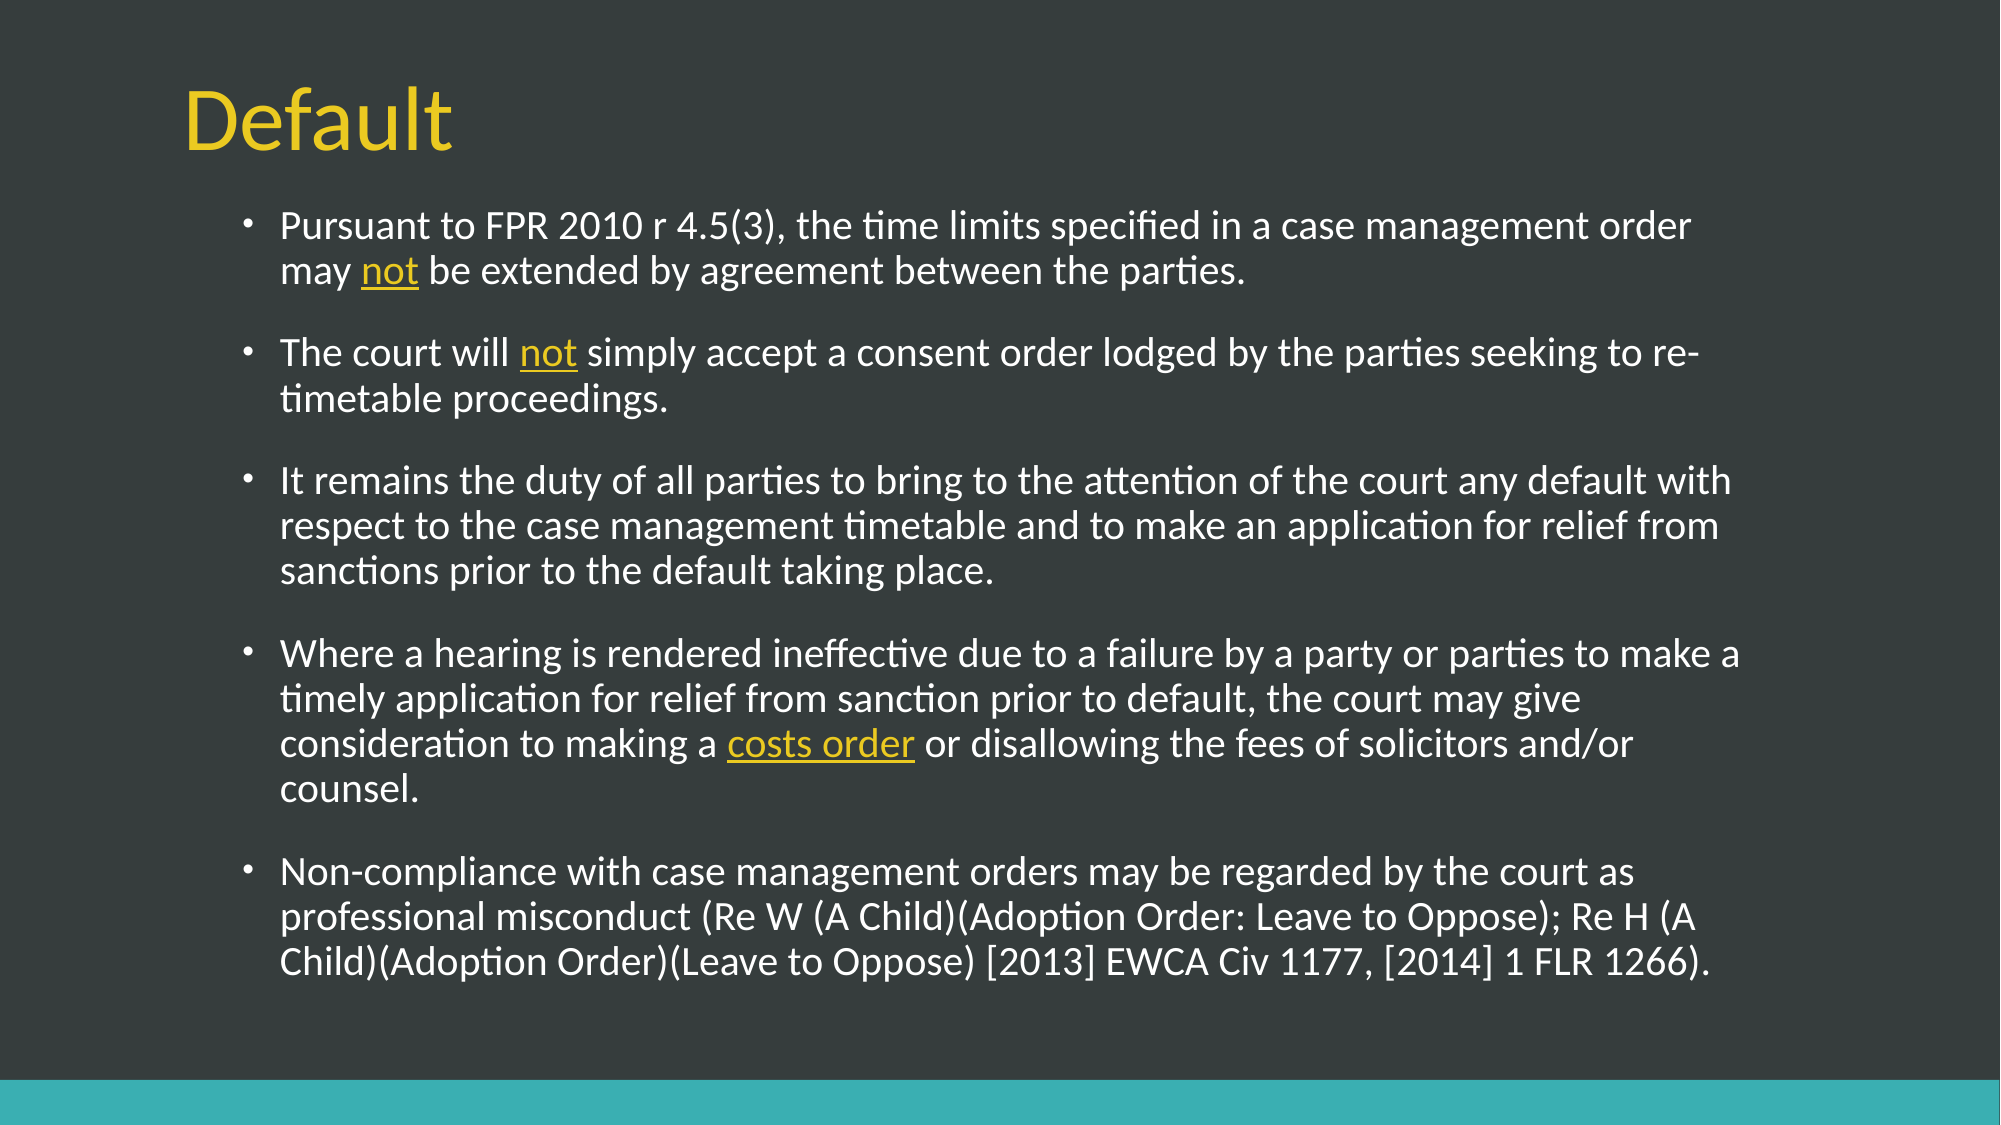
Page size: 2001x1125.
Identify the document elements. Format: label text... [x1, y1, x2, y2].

list Pursuant to FPR 2010 r 4.5(3), the time limits specified in a case management order may not be extended by agreement between the parties. The court will not simply accept a consent order lodged by the parties seeking to re-timetable proceedings. It remains the duty of all parties to bring to the attention of the court any default with respect to the case management timetable and to make an application for relief from sanctions prior to the default taking place. Where a hearing is rendered ineffective due to a failure by a party or parties to make a timely application for relief from sanction prior to default, the court may give consideration to making a costs order or disallowing the fees of solicitors and/or counsel. Non-compliance with case management orders may be regarded by the court as professional misconduct (Re W (A Child)(Adoption Order: Leave to Oppose); Re H (A Child)(Adoption Order)(Leave to Oppose) [2013] EWCA Civ 1177, [2014] 1 FLR 1266). [219, 195, 1780, 1060]
title Default [168, 0, 1729, 178]
